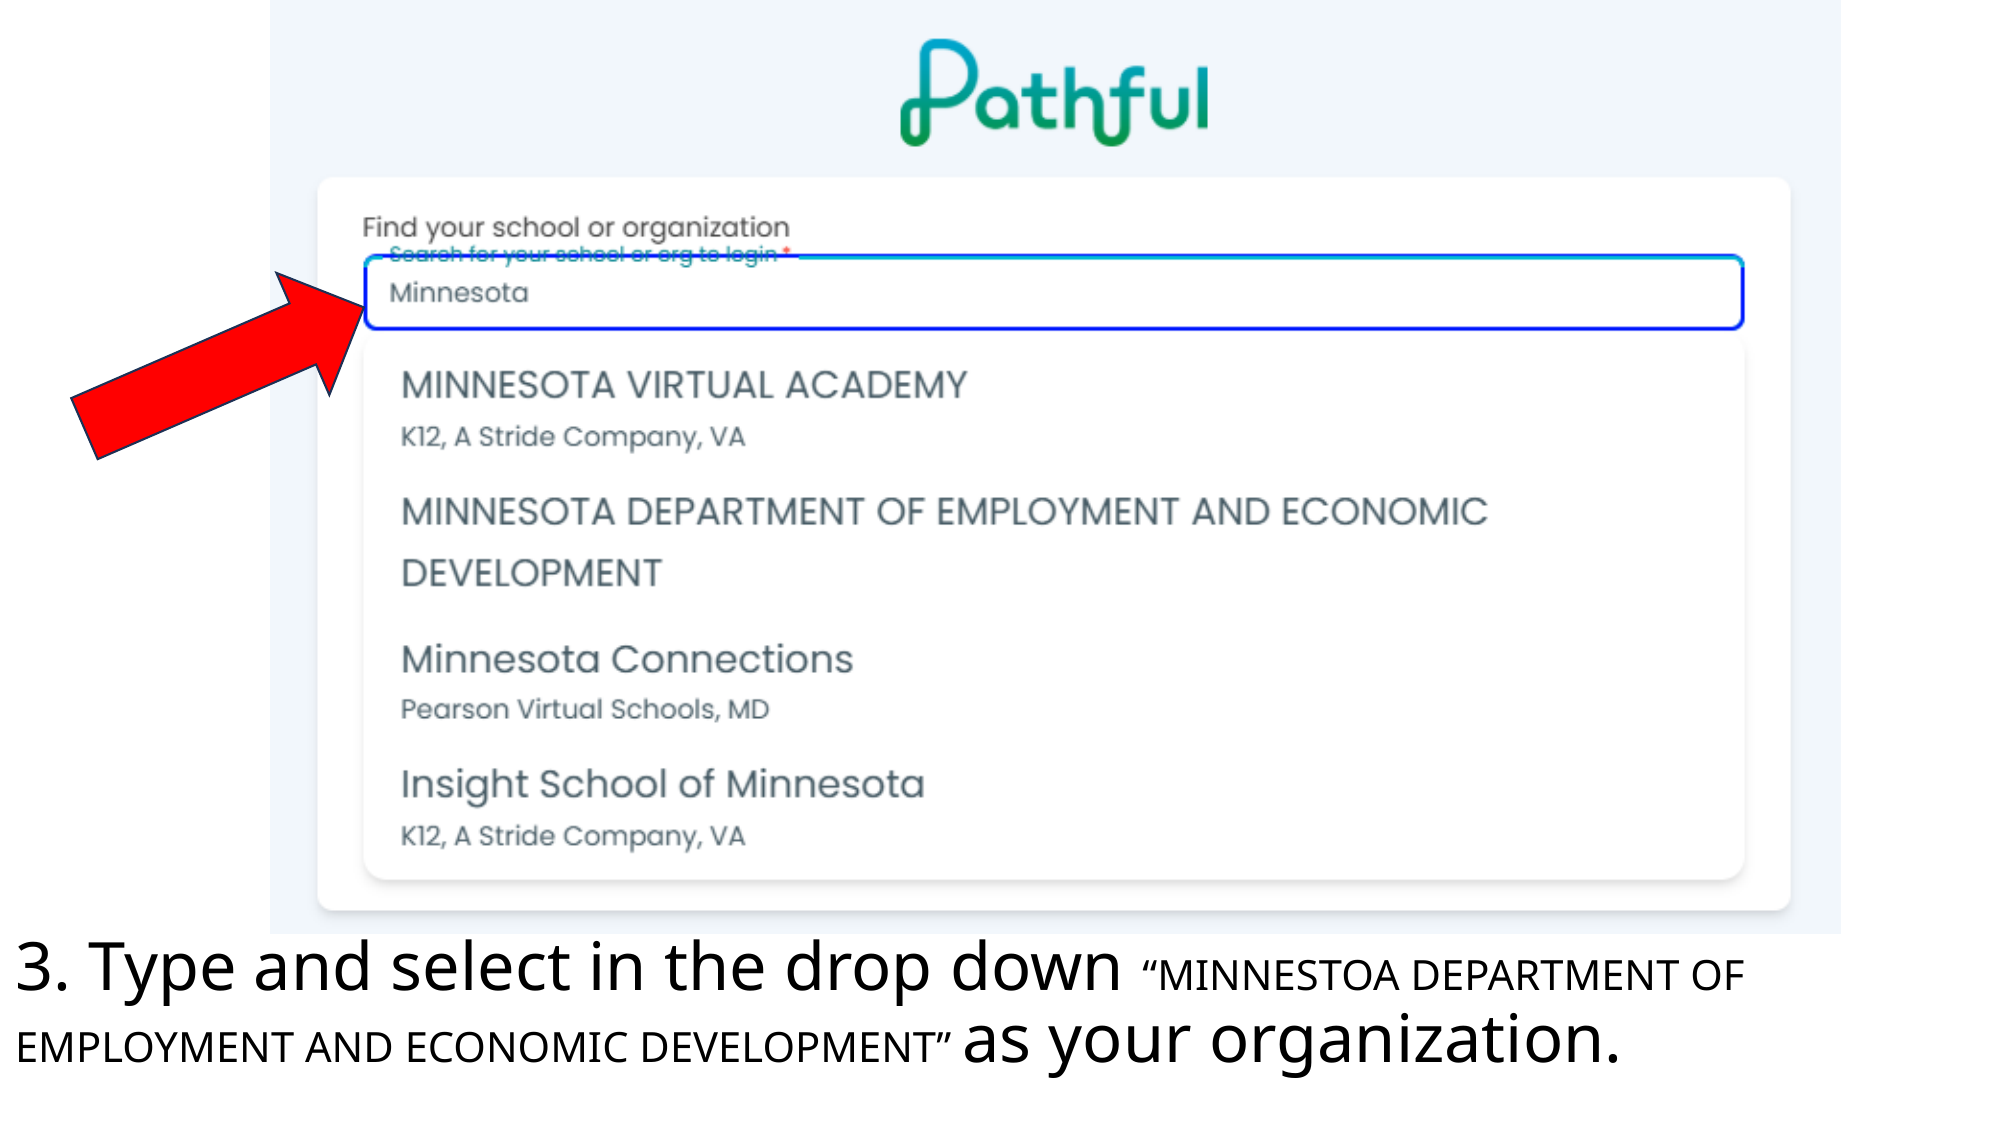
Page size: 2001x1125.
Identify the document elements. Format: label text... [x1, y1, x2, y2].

title 3. Type and select in the drop down “MINNESTOA DEPARTMENT OF EMPLOYMENT AND ECONOMIC DEVELOPMENT” as your organization. [0, 895, 2000, 1114]
text_box [69, 310, 270, 461]
picture [270, 0, 1841, 934]
